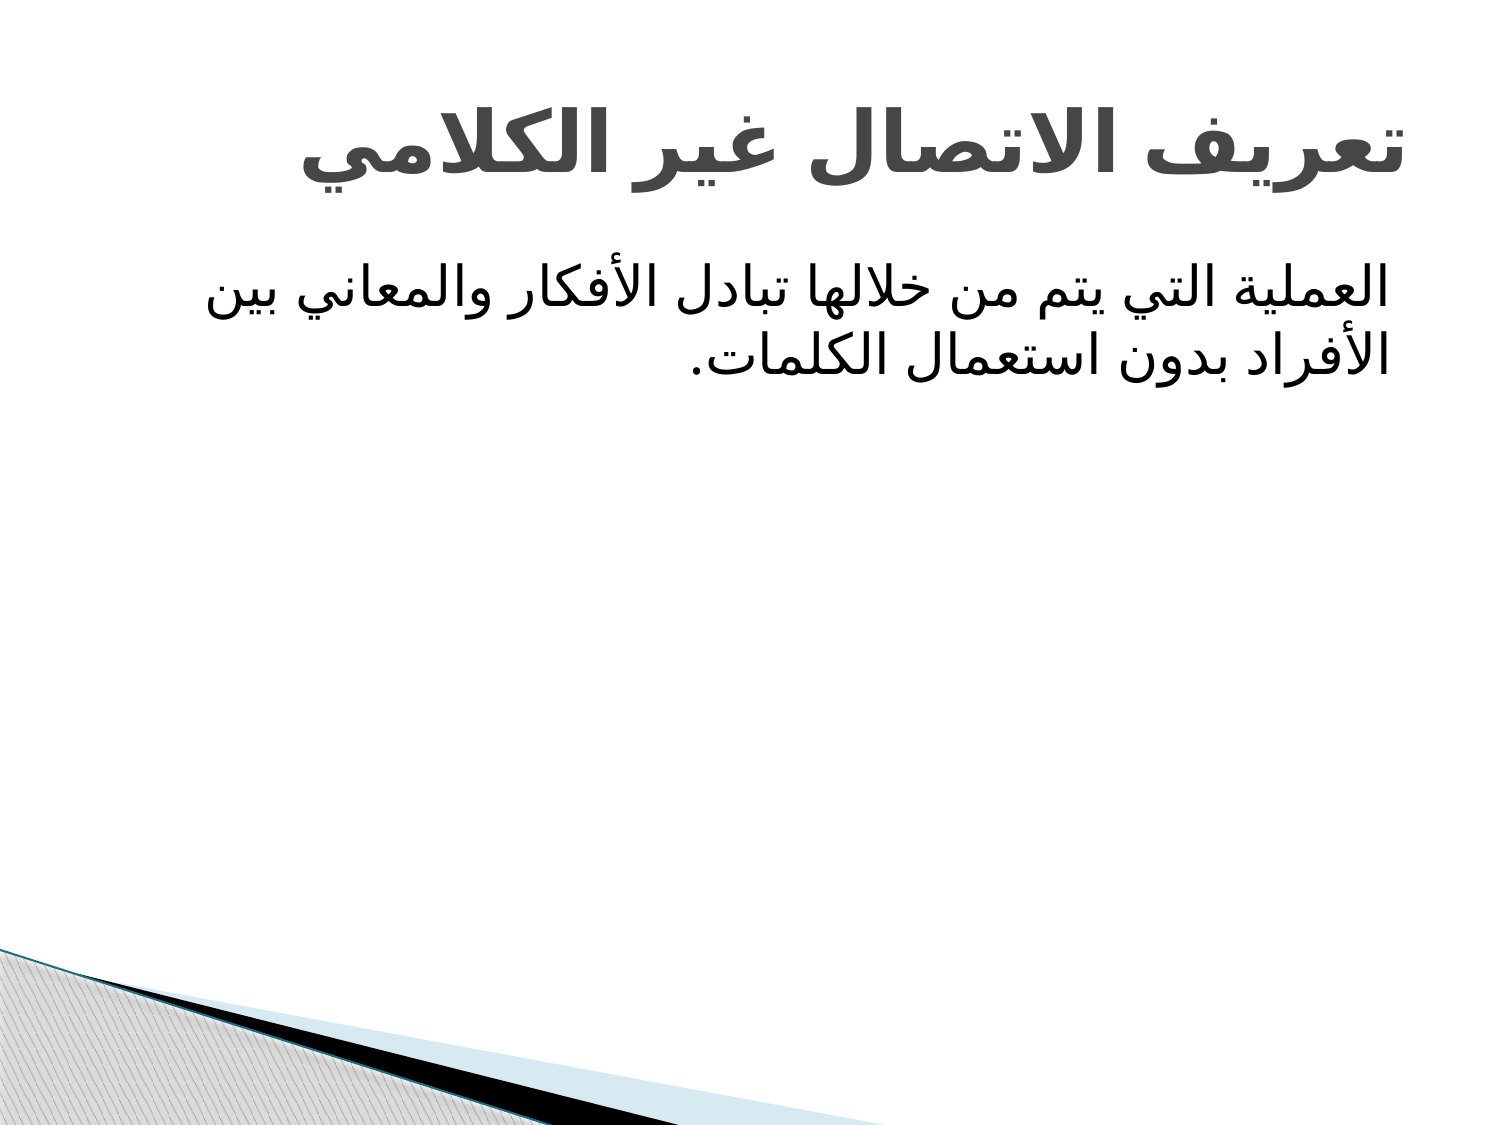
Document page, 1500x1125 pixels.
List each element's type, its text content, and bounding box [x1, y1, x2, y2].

title تعريف الاتصال غير الكلامي [75, 45, 1425, 233]
list العملية التي يتم من خلالها تبادل الأفكار والمعاني بين الأفراد بدون استعمال الكلمات. [75, 243, 1425, 986]
